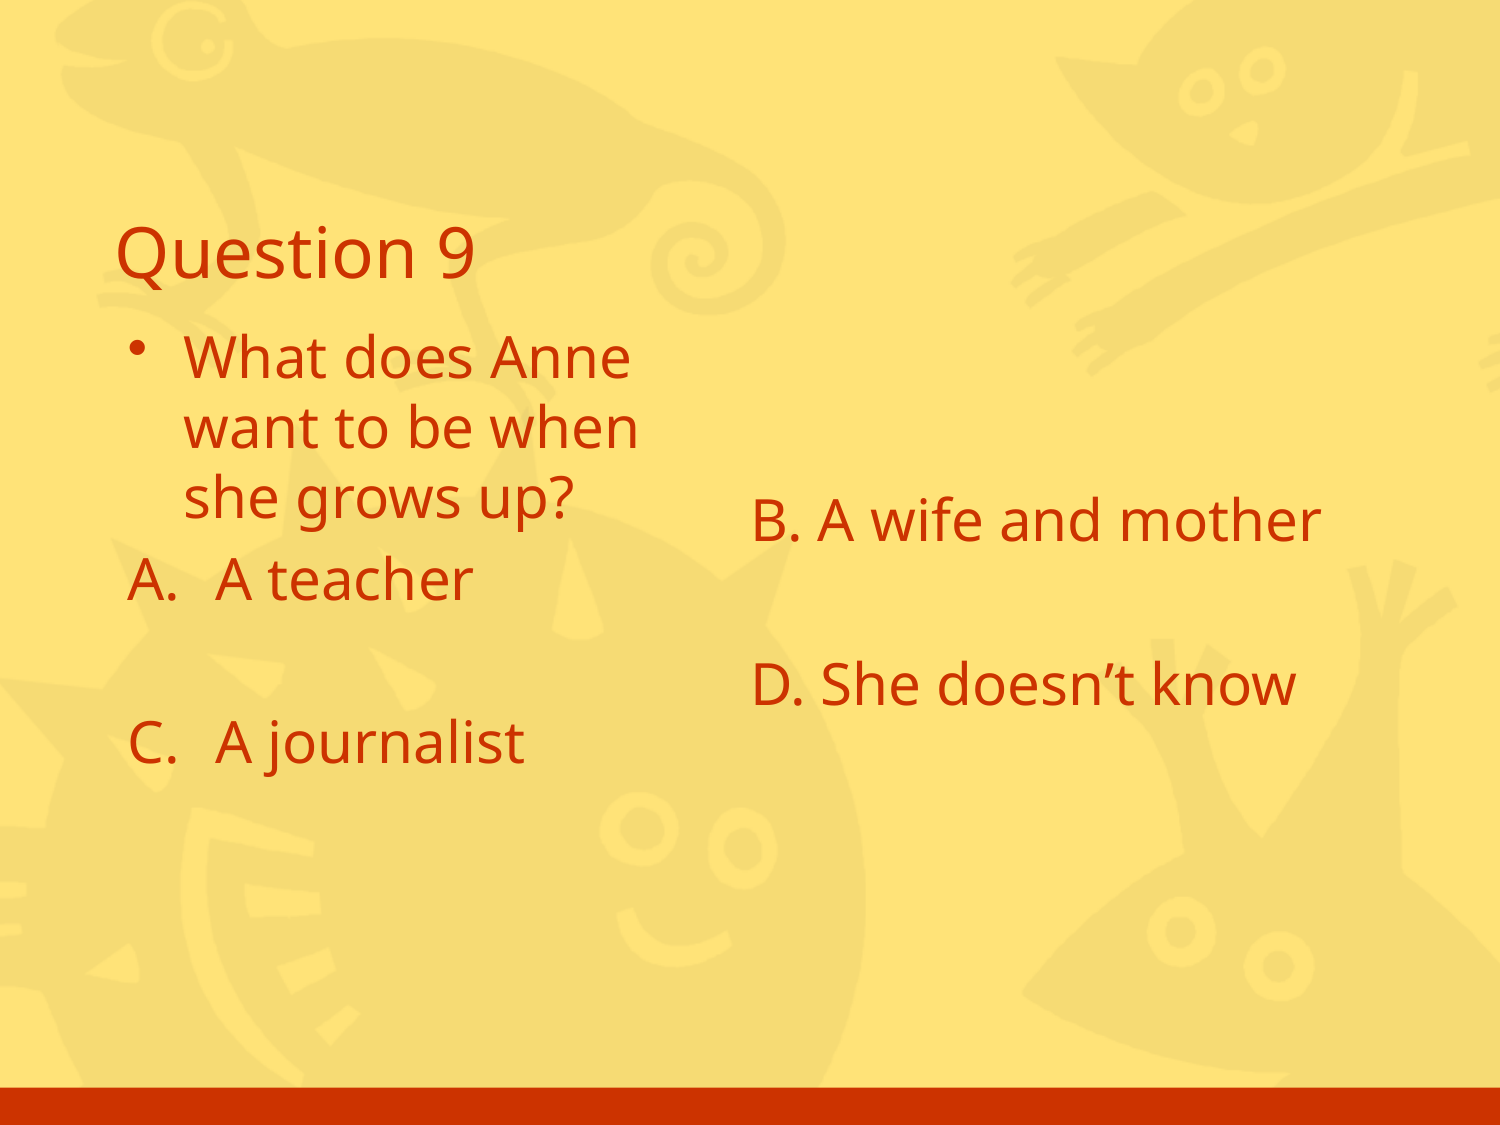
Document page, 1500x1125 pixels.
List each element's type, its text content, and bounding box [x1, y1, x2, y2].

list What does Anne want to be when she grows up? A. A teacher A journalist B. A wife and mother D. She doesn’t know [112, 312, 1388, 1001]
picture [0, 0, 1500, 1087]
title Question 9 [99, 62, 1376, 301]
